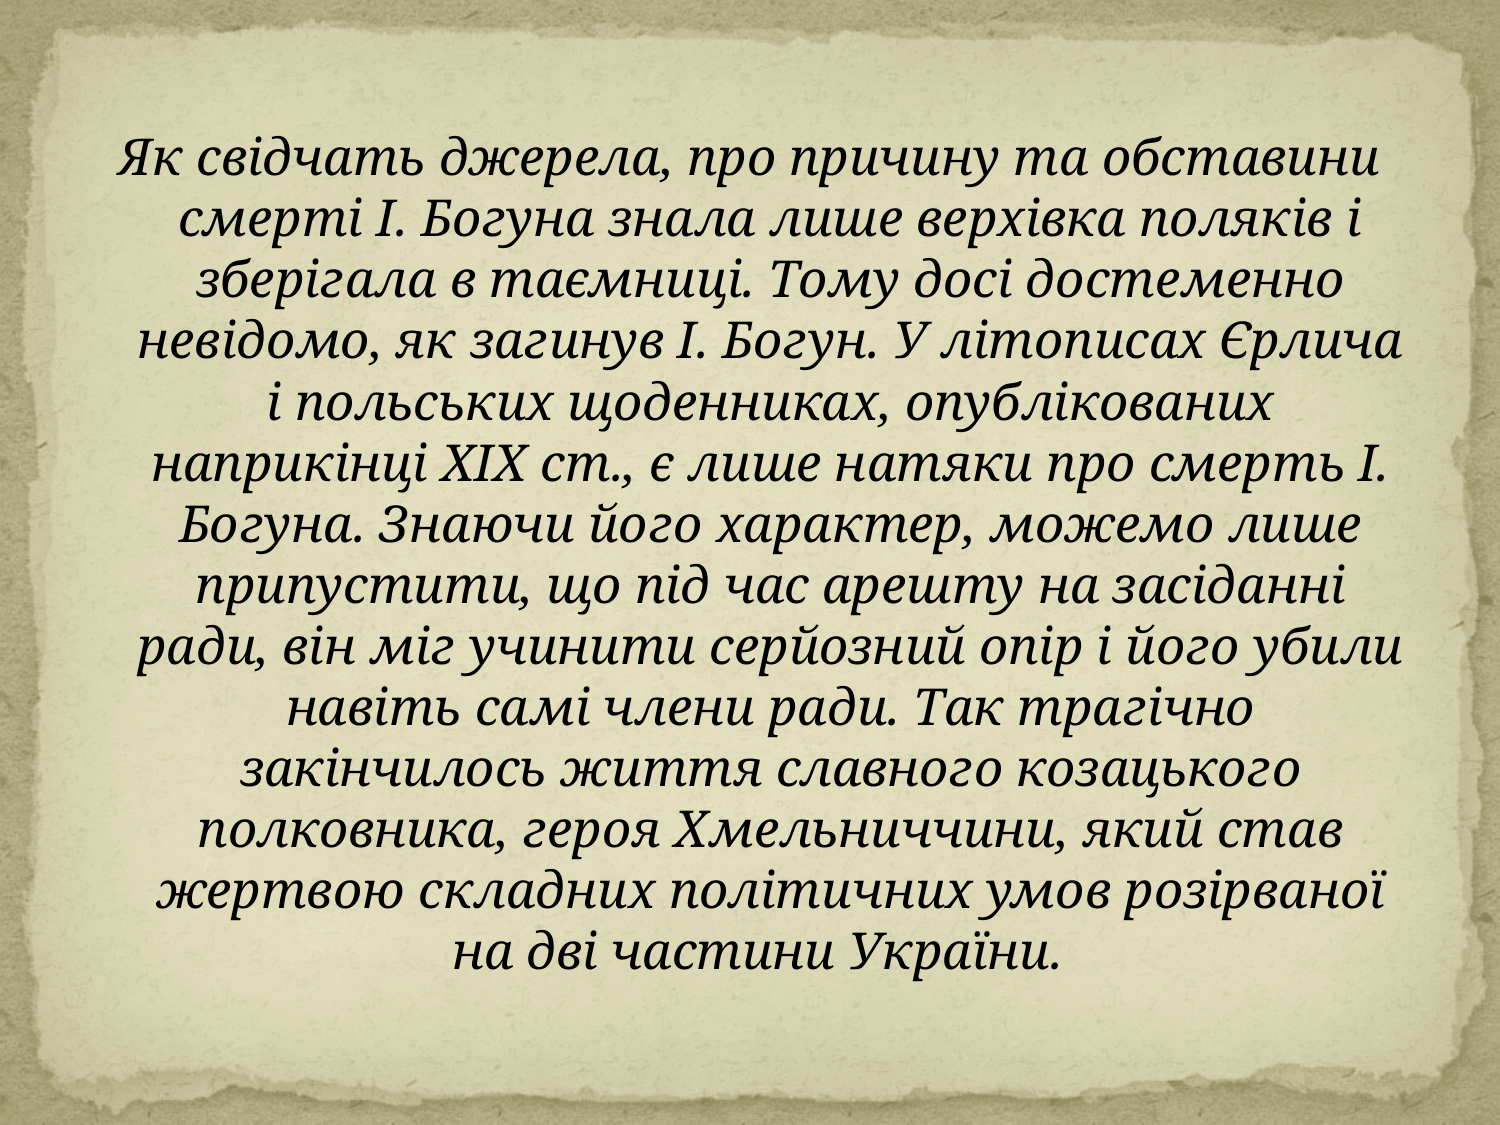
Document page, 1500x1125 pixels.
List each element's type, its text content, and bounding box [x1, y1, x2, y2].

list Як свідчать джерела, про причину та обставини смерті І. Богуна знала лише верхівка поляків і зберігала в таємниці. Тому досі достеменно невідомо, як загинув І. Богун. У літописах Єрлича і польських щоденниках, опублікованих наприкінці ХІХ ст., є лише натяки про смерть І. Богуна. Знаючи його характер, можемо лише припустити, що під час арешту на засіданні ради, він міг учинити серйозний опір і його убили навіть самі члени ради. Так трагічно закінчилось життя славного козацького полковника, героя Хмельниччини, який став жертвою складних політичних умов розірваної на дві частини України. [75, 117, 1425, 1000]
